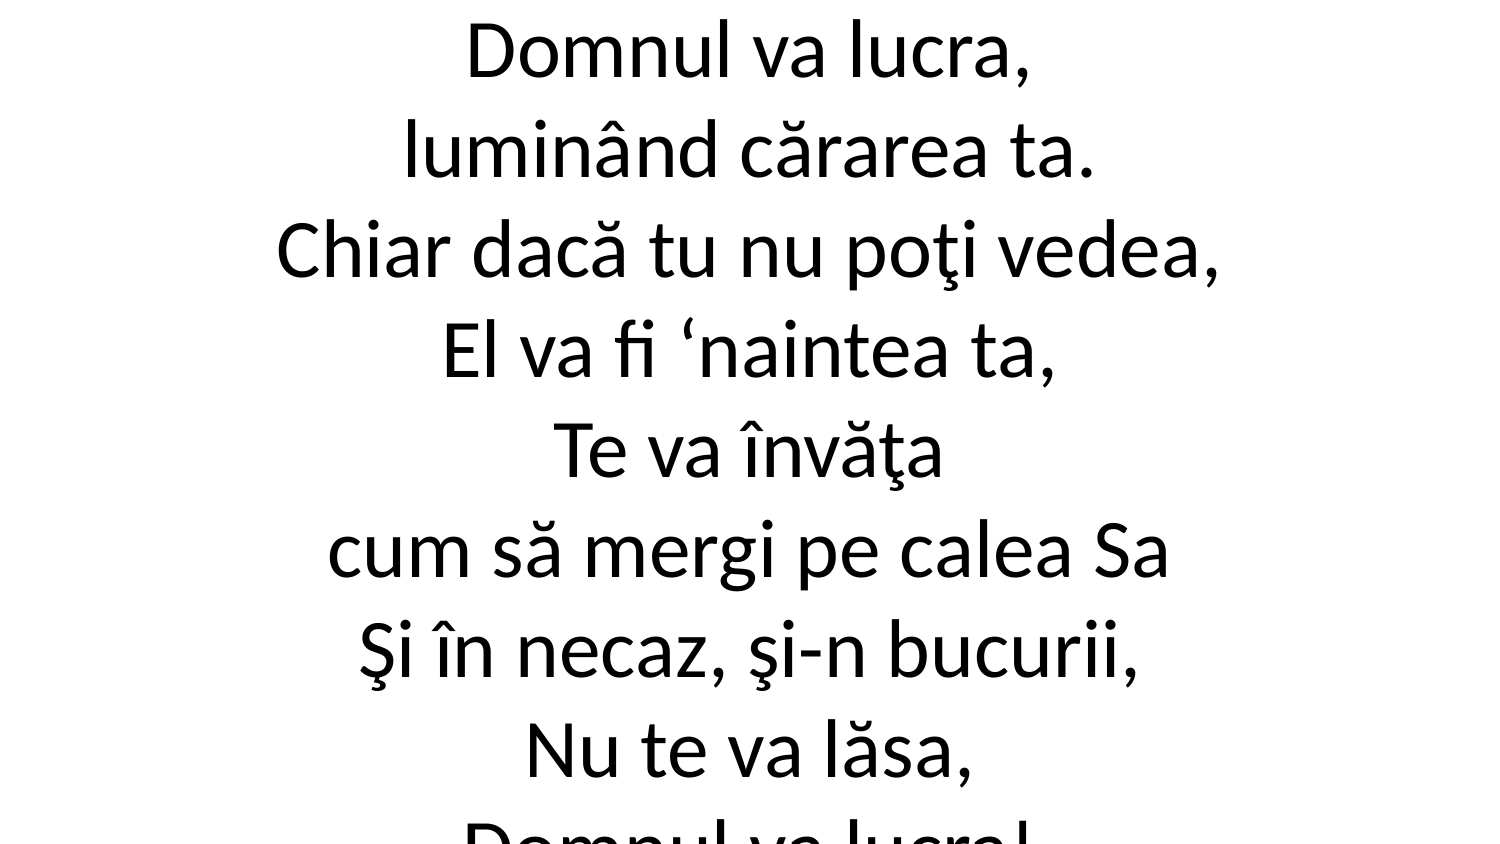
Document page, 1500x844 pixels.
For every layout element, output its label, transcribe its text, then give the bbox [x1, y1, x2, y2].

text_box Domnul va lucra, luminând cărarea ta. Chiar dacă tu nu poţi vedea, El va fi ‘naintea ta, Te va învăţa cum să mergi pe calea Sa Şi în necaz, şi-n bucurii, Nu te va lăsa, Domnul va lucra! [261, 0, 1239, 844]
